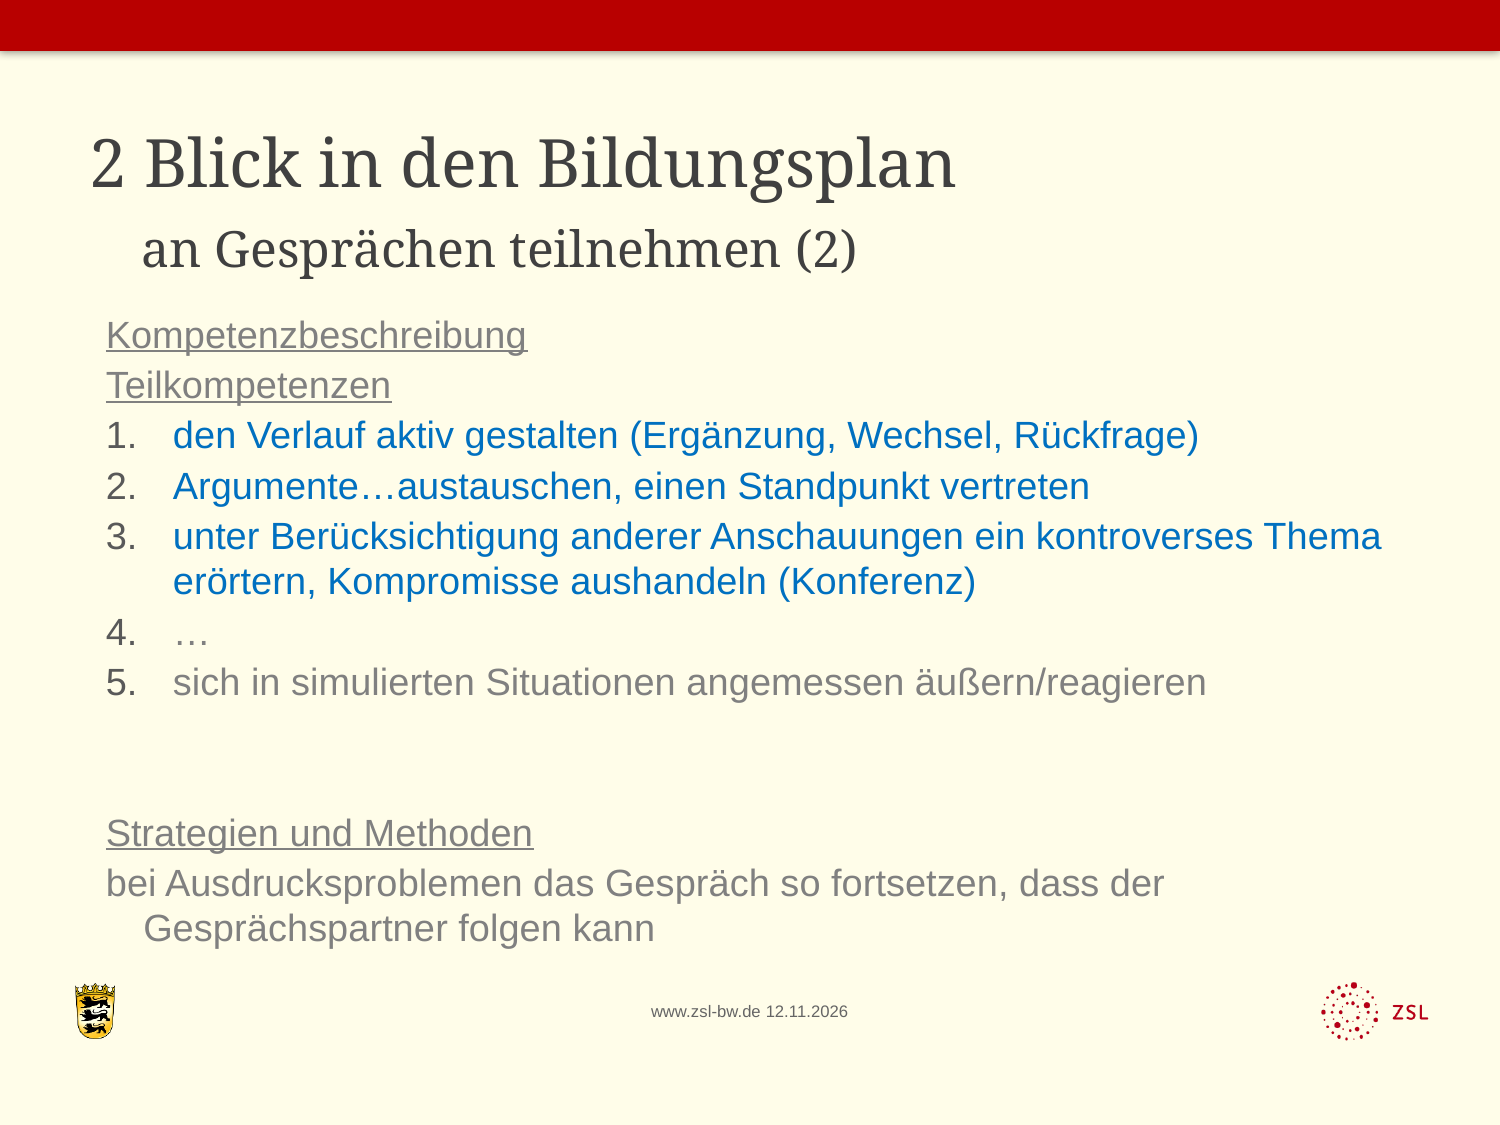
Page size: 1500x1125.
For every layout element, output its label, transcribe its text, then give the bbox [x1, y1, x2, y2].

list Kompetenzbeschreibung Teilkompetenzen den Verlauf aktiv gestalten (Ergänzung, Wechsel, Rückfrage) Argumente…austauschen, einen Standpunkt vertreten unter Berücksichtigung anderer Anschauungen ein kontroverses Thema erörtern, Kompromisse aushandeln (Konferenz) … sich in simulierten Situationen angemessen äußern/reagieren Strategien und Methoden bei Ausdrucksproblemen das Gespräch so fortsetzen, dass der Gesprächspartner folgen kann [75, 302, 1425, 965]
picture [73, 981, 117, 1041]
picture [1320, 981, 1429, 1041]
title 2 Blick in den Bildungsplan an Gesprächen teilnehmen (2) [75, 113, 1425, 289]
